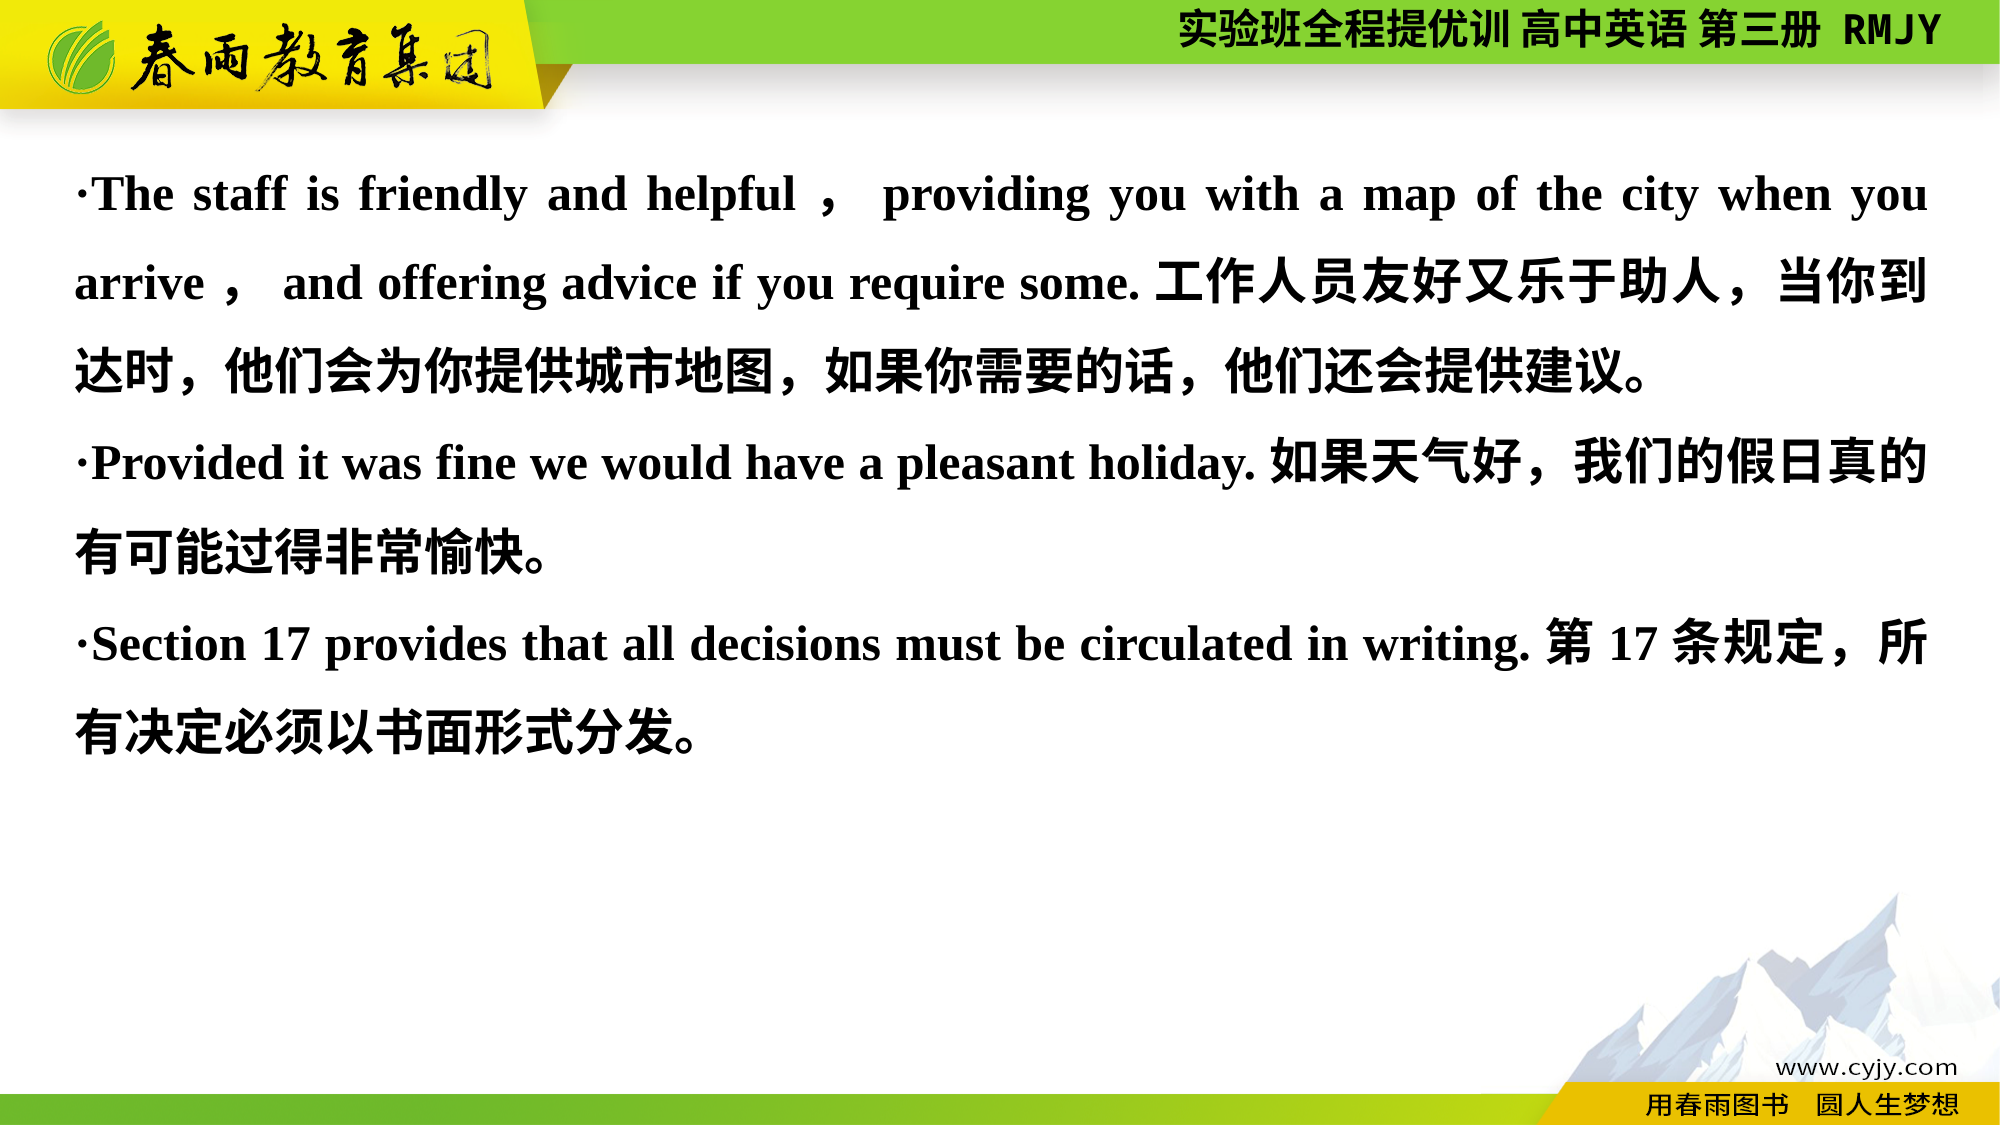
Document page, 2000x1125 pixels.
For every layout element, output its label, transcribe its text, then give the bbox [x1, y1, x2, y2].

list ·The staff is friendly and helpful，providing you with a map of the city when you arrive，and offering advice if you require some.工作人员友好又乐于助人，当你到达时，他们会为你提供城市地图，如果你需要的话，他们还会提供建议。 ·Provided it was fine we would have a pleasant holiday.如果天气好，我们的假日真的有可能过得非常愉快。 ·Section 17 provides that all decisions must be circulated in writing.第17条规定，所有决定必须以书面形式分发。 [59, 122, 1944, 763]
picture [0, 0, 2000, 1125]
